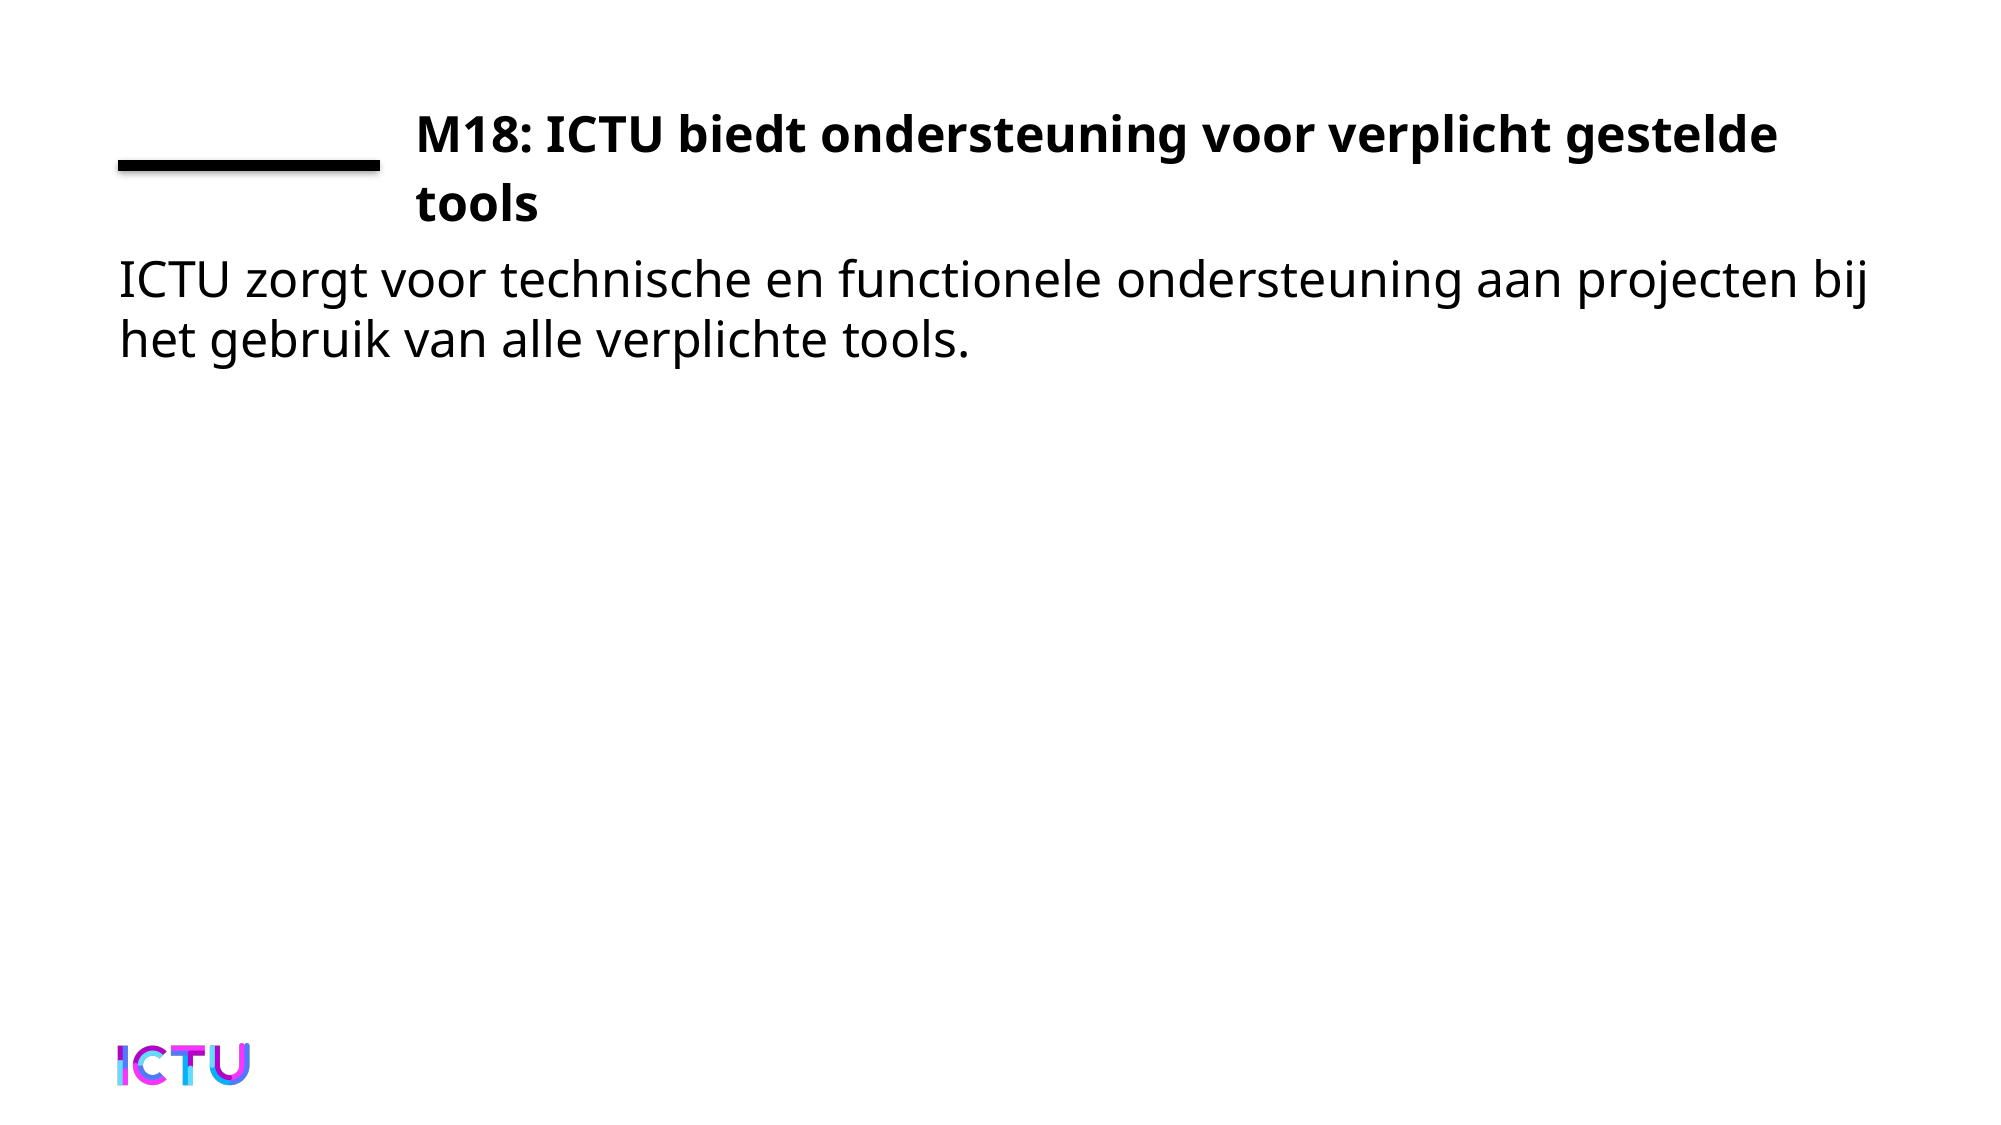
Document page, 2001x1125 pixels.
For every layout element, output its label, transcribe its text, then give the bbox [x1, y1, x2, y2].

text_box ICTU zorgt voor technische en functionele ondersteuning aan projecten bij het gebruik van alle verplichte tools. [104, 239, 1905, 375]
picture [78, 1006, 289, 1125]
title M18: ICTU biedt ondersteuning voor verplicht gestelde tools [415, 94, 1916, 212]
